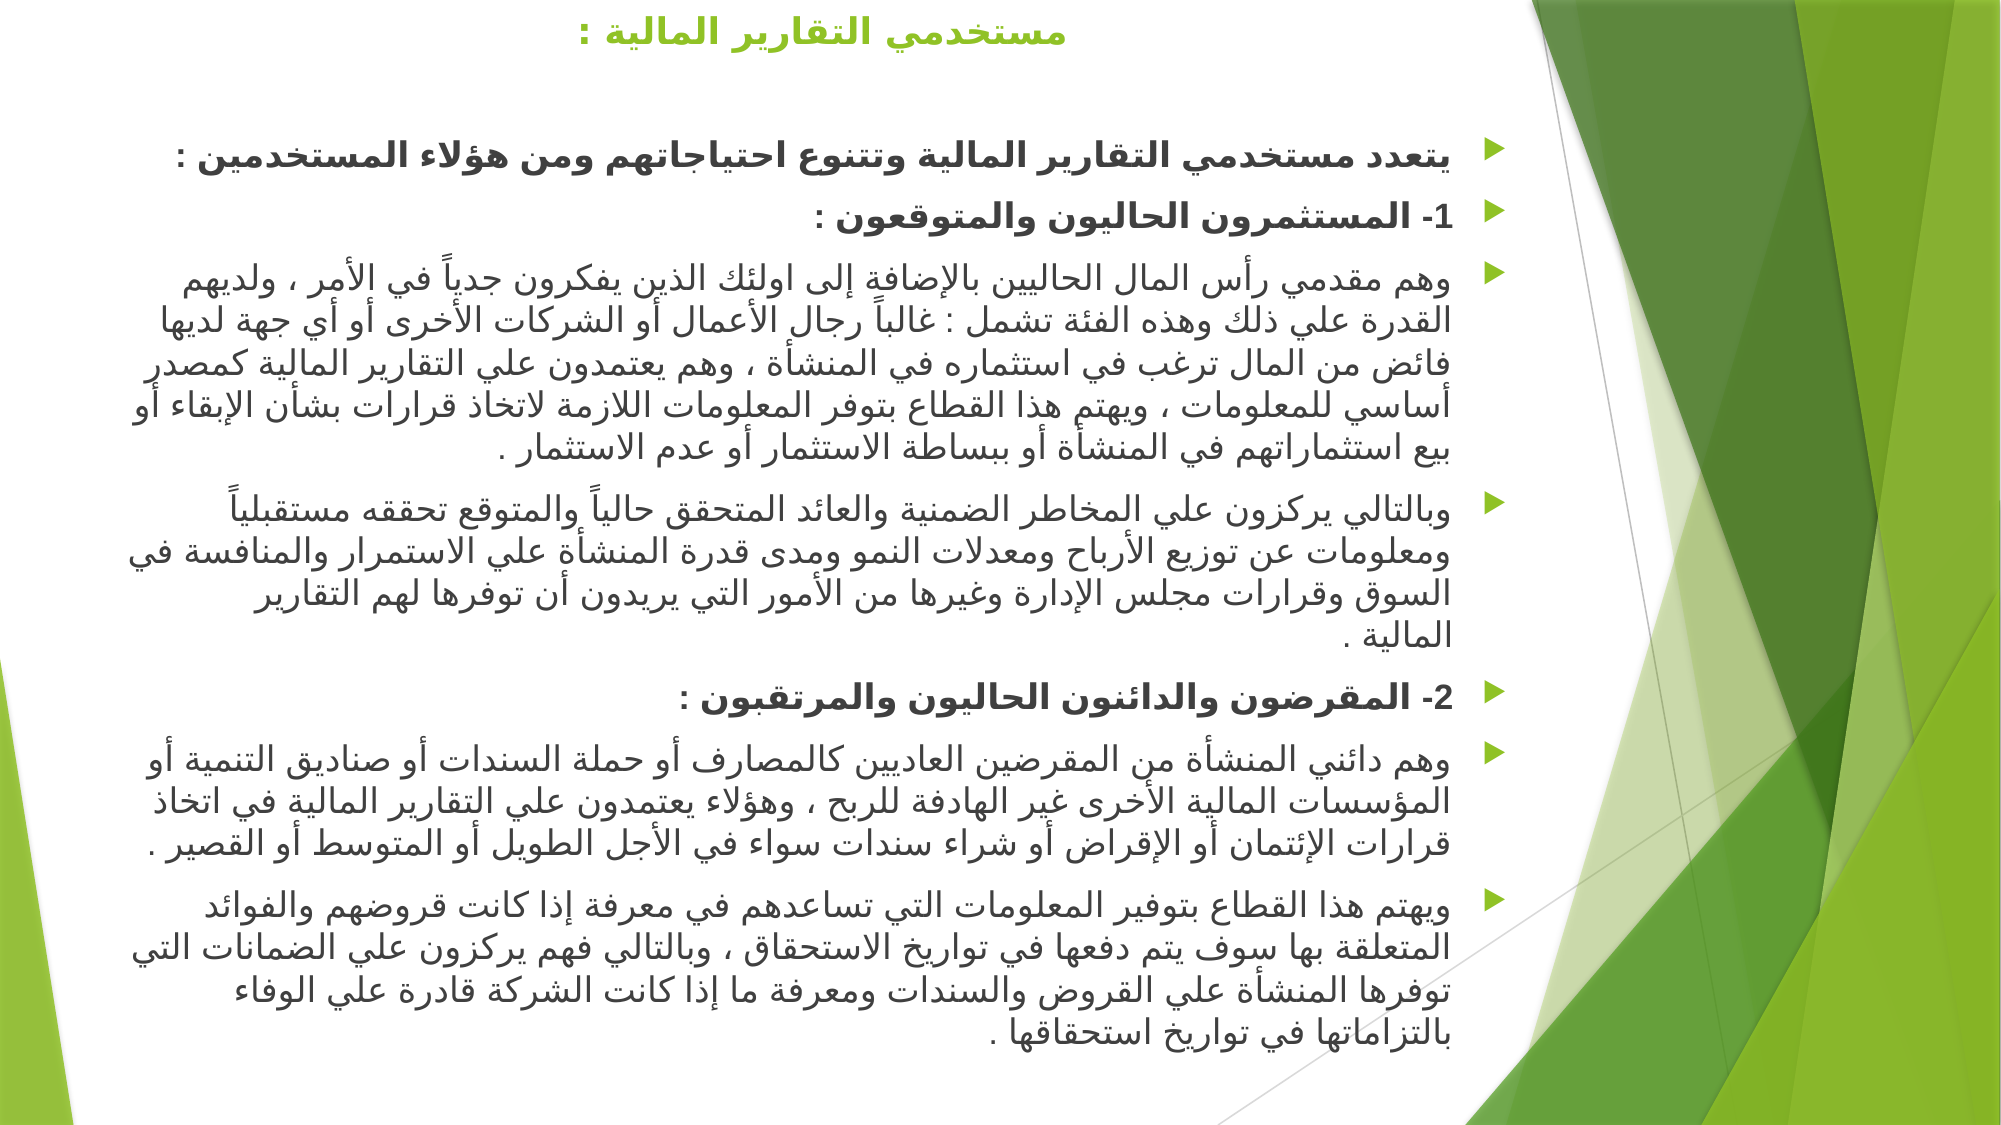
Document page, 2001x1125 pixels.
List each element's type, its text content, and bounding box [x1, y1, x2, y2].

title مستخدمي التقارير المالية : [111, 0, 1522, 124]
list يتعدد مستخدمي التقارير المالية وتتنوع احتياجاتهم ومن هؤلاء المستخدمين : 1- المستثمرون الحاليون والمتوقعون : وهم مقدمي رأس المال الحاليين بالإضافة إلى اولئك الذين يفكرون جدياً في الأمر ، ولديهم القدرة علي ذلك وهذه الفئة تشمل : غالباً رجال الأعمال أو الشركات الأخرى أو أي جهة لديها فائض من المال ترغب في استثماره في المنشأة ، وهم يعتمدون علي التقارير المالية كمصدر أساسي للمعلومات ، ويهتم هذا القطاع بتوفر المعلومات اللازمة لاتخاذ قرارات بشأن الإبقاء أو بيع استثماراتهم في المنشأة أو ببساطة الاستثمار أو عدم الاستثمار . وبالتالي يركزون علي المخاطر الضمنية والعائد المتحقق حالياً والمتوقع تحققه مستقبلياً ومعلومات عن توزيع الأرباح ومعدلات النمو ومدى قدرة المنشأة علي الاستمرار والمنافسة في السوق وقرارات مجلس الإدارة وغيرها من الأمور التي يريدون أن توفرها لهم التقارير المالية . 2- المقرضون والدائنون الحاليون والمرتقبون : وهم دائني المنشأة من المقرضين العاديين كالمصارف أو حملة السندات أو صناديق التنمية أو المؤسسات المالية الأخرى غير الهادفة للربح ، وهؤلاء يعتمدون علي التقارير المالية في اتخاذ قرارات الإئتمان أو الإقراض أو شراء سندات سواء في الأجل الطويل أو المتوسط أو القصير . ويهتم هذا القطاع بتوفير المعلومات التي تساعدهم في معرفة إذا كانت قروضهم والفوائد المتعلقة بها سوف يتم دفعها في تواريخ الاستحقاق ، وبالتالي فهم يركزون علي الضمانات التي توفرها المنشأة علي القروض والسندات ومعرفة ما إذا كانت الشركة قادرة علي الوفاء بالتزاماتها في تواريخ استحقاقها . [111, 124, 1522, 1125]
